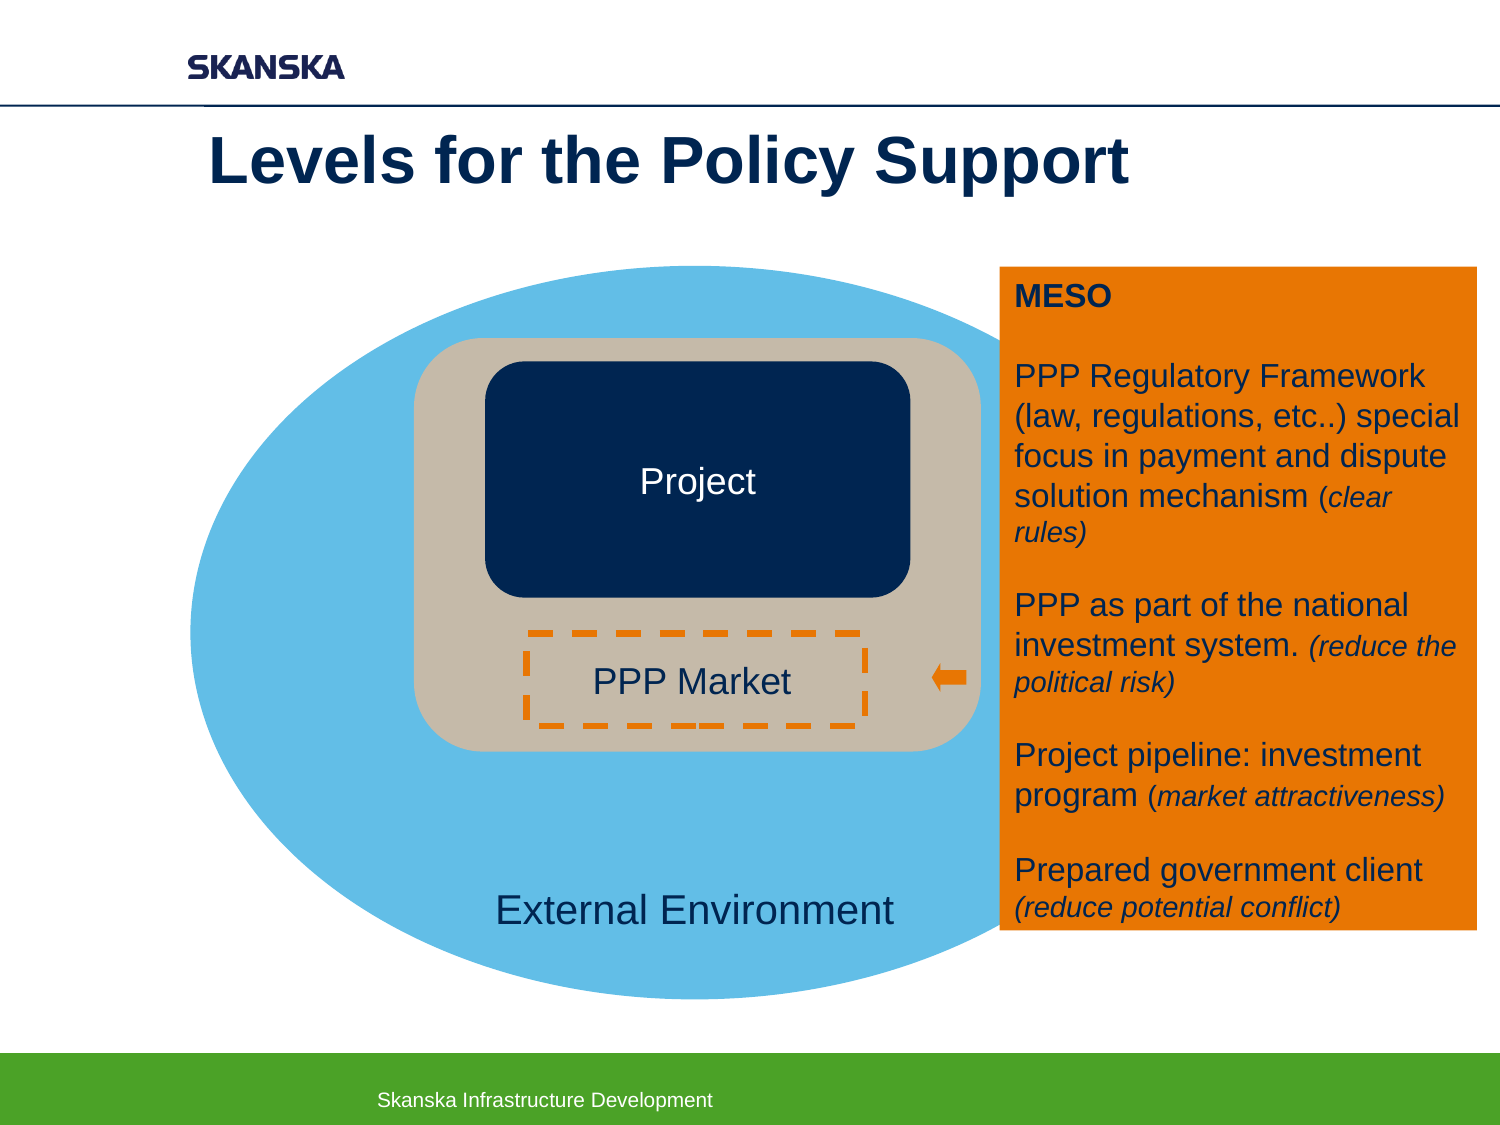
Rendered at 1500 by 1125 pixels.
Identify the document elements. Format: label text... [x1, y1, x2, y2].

text_box Levels for the Policy Support [201, 118, 1250, 206]
picture [188, 55, 345, 79]
footer Skanska Infrastructure Development [361, 1078, 1284, 1110]
text_box PPP Market [413, 338, 981, 752]
text_box MESO PPP Regulatory Framework (law, regulations, etc..) special focus in payment and dispute solution mechanism (clear rules) PPP as part of the national investment system. (reduce the political risk) Project pipeline: investment program (market attractiveness) Prepared government client (reduce potential conflict) [999, 266, 1477, 931]
text_box [526, 633, 865, 726]
text_box Project [485, 361, 911, 598]
text_box External Environment [190, 265, 999, 1000]
text_box [931, 663, 967, 692]
